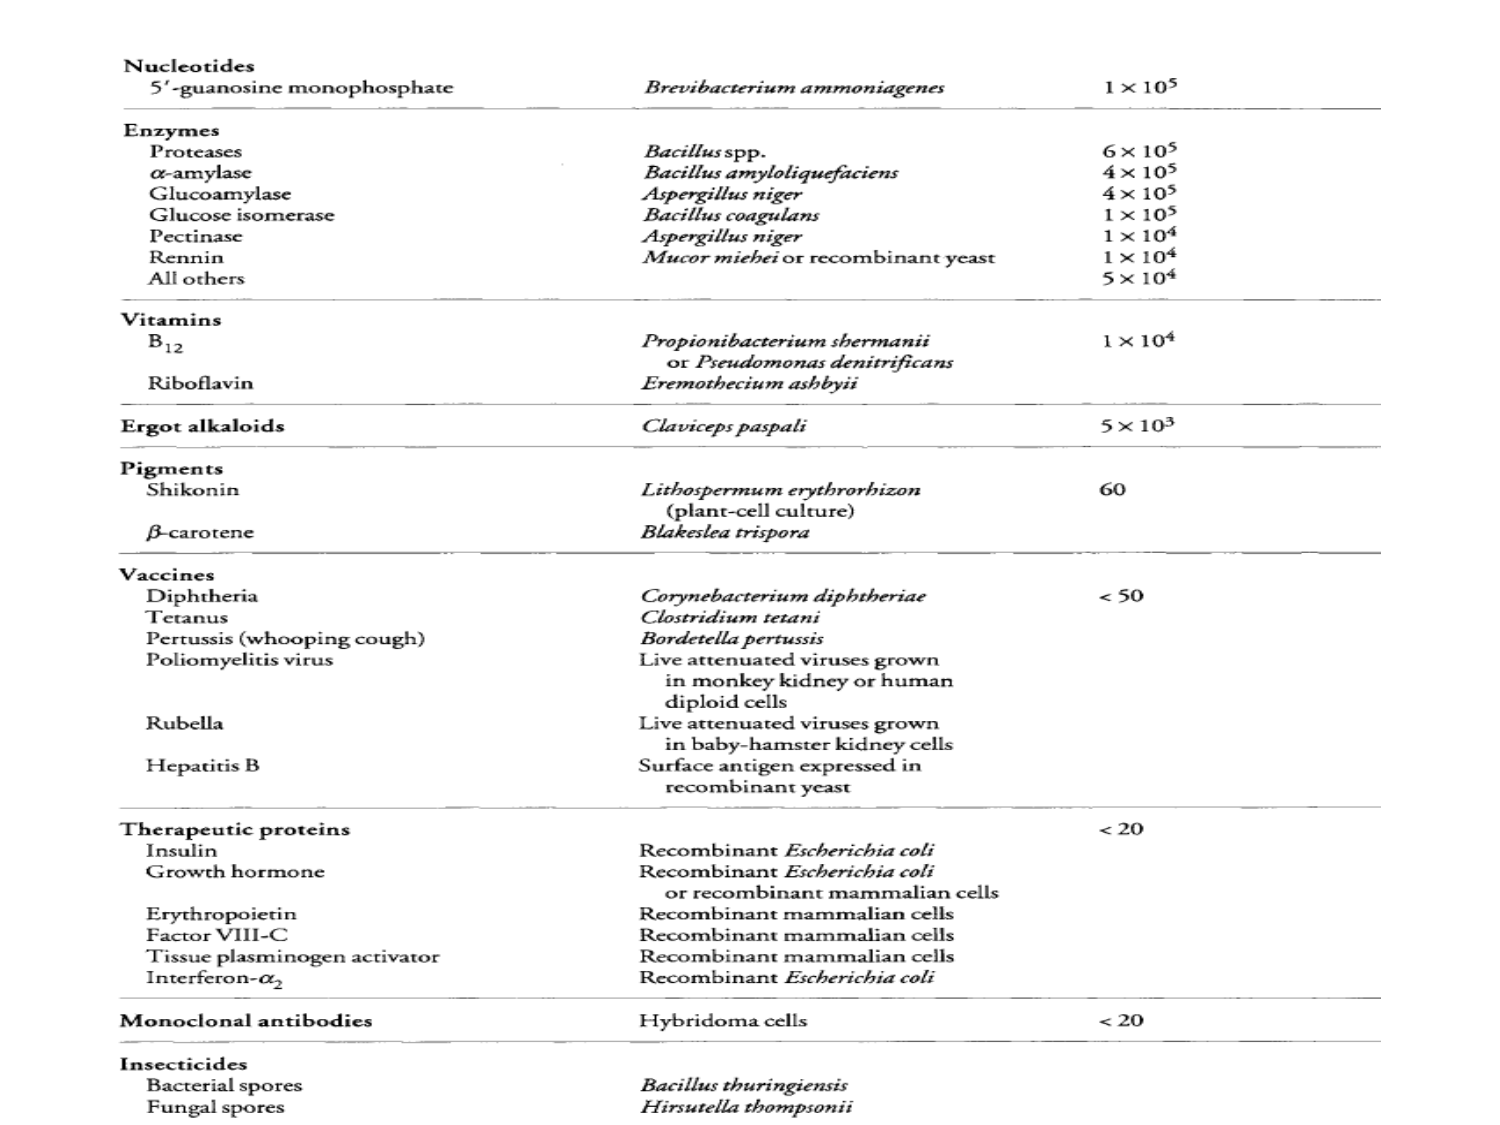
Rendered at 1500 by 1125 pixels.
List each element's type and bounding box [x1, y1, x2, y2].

picture [81, 40, 1381, 1125]
